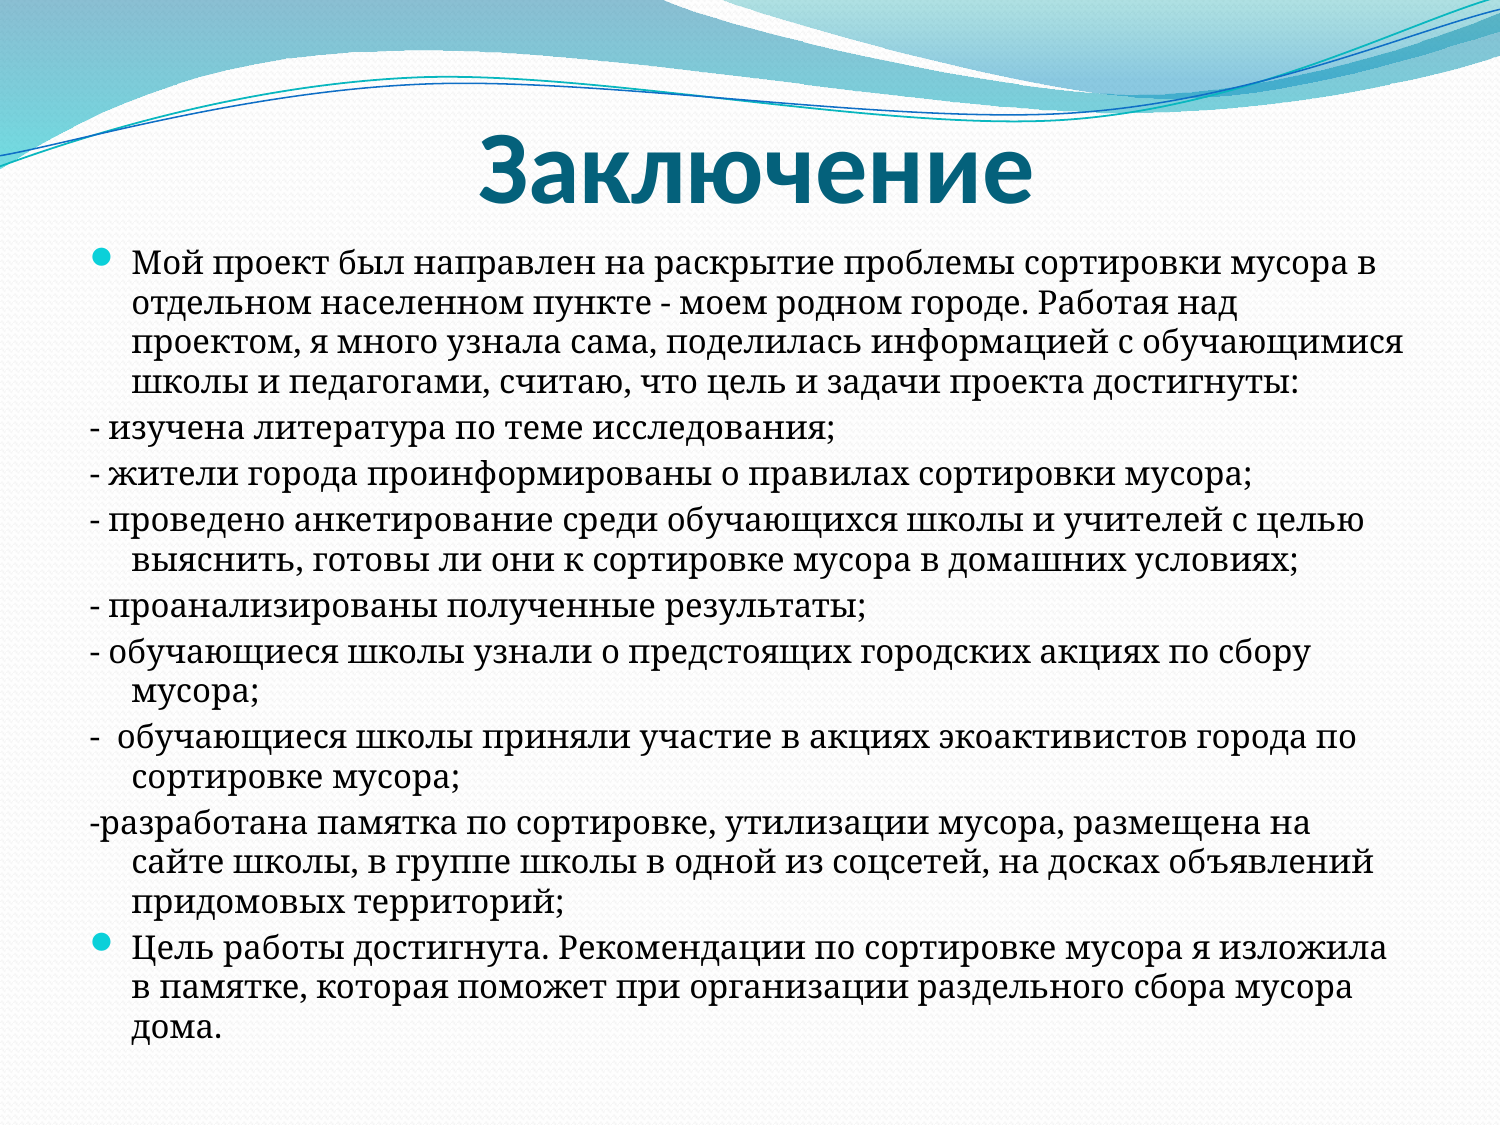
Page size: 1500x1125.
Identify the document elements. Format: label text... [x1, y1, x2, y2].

title Заключение [82, 82, 1432, 225]
list Мой проект был направлен на раскрытие проблемы сортировки мусора в отдельном населенном пункте - моем родном городе. Работая над проектом, я много узнала сама, поделилась информацией с обучающимися школы и педагогами, считаю, что цель и задачи проекта достигнуты: - изучена литература по теме исследования; - жители города проинформированы о правилах сортировки мусора; - проведено анкетирование среди обучающихся школы и учителей с целью выяснить, готовы ли они к сортировке мусора в домашних условиях; - проанализированы полученные результаты; - обучающиеся школы узнали о предстоящих городских акциях по сбору мусора; - обучающиеся школы приняли участие в акциях экоактивистов города по сортировке мусора; -разработана памятка по сортировке, утилизации мусора, размещена на сайте школы, в группе школы в одной из соцсетей, на досках объявлений придомовых территорий; Цель работы достигнута. Рекомендации по сортировке мусора я изложила в памятке, которая поможет при организации раздельного сбора мусора дома. [75, 234, 1425, 1090]
